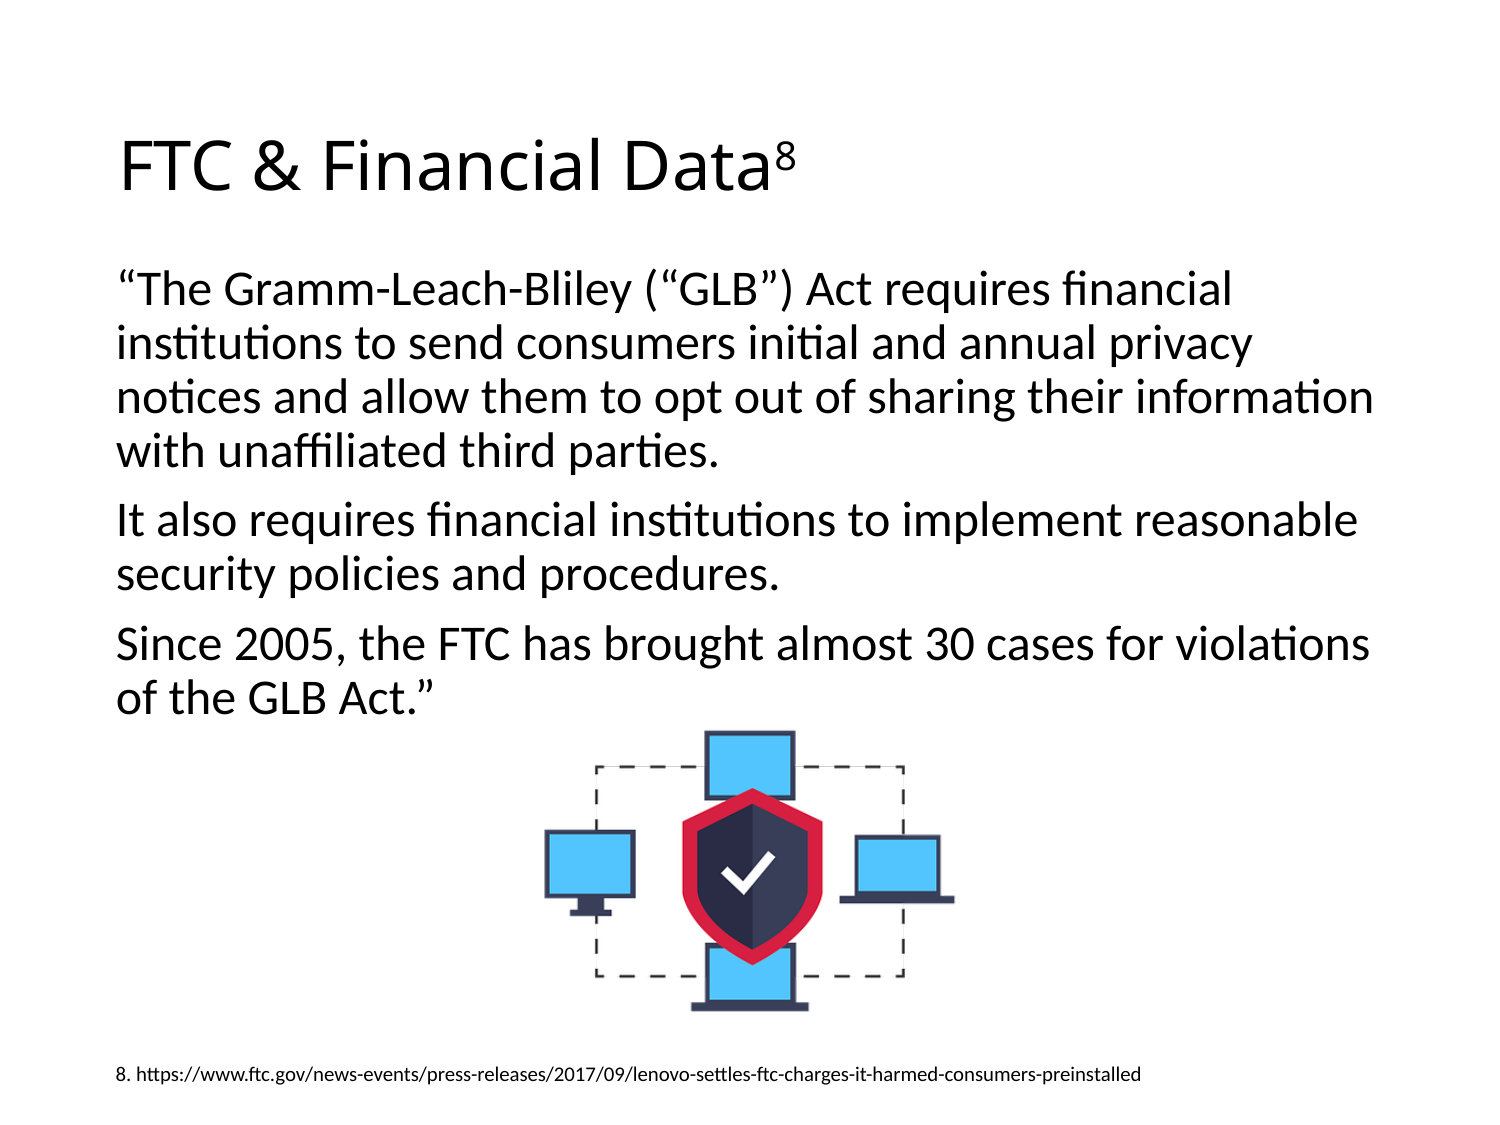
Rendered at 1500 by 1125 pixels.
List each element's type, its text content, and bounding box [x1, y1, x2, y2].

picture [477, 688, 1023, 1054]
text_box 8. https://www.ftc.gov/news-events/press-releases/2017/09/lenovo-settles-ftc-charges-it-harmed-consumers-preinstalled [100, 1053, 1439, 1093]
list “The Gramm-Leach-Bliley (“GLB”) Act requires financial institutions to send consumers initial and annual privacy notices and allow them to opt out of sharing their information with unaffiliated third parties. It also requires financial institutions to implement reasonable security policies and procedures. Since 2005, the FTC has brought almost 30 cases for violations of the GLB Act.” [100, 254, 1395, 969]
title FTC & Financial Data8 [102, 59, 1398, 278]
